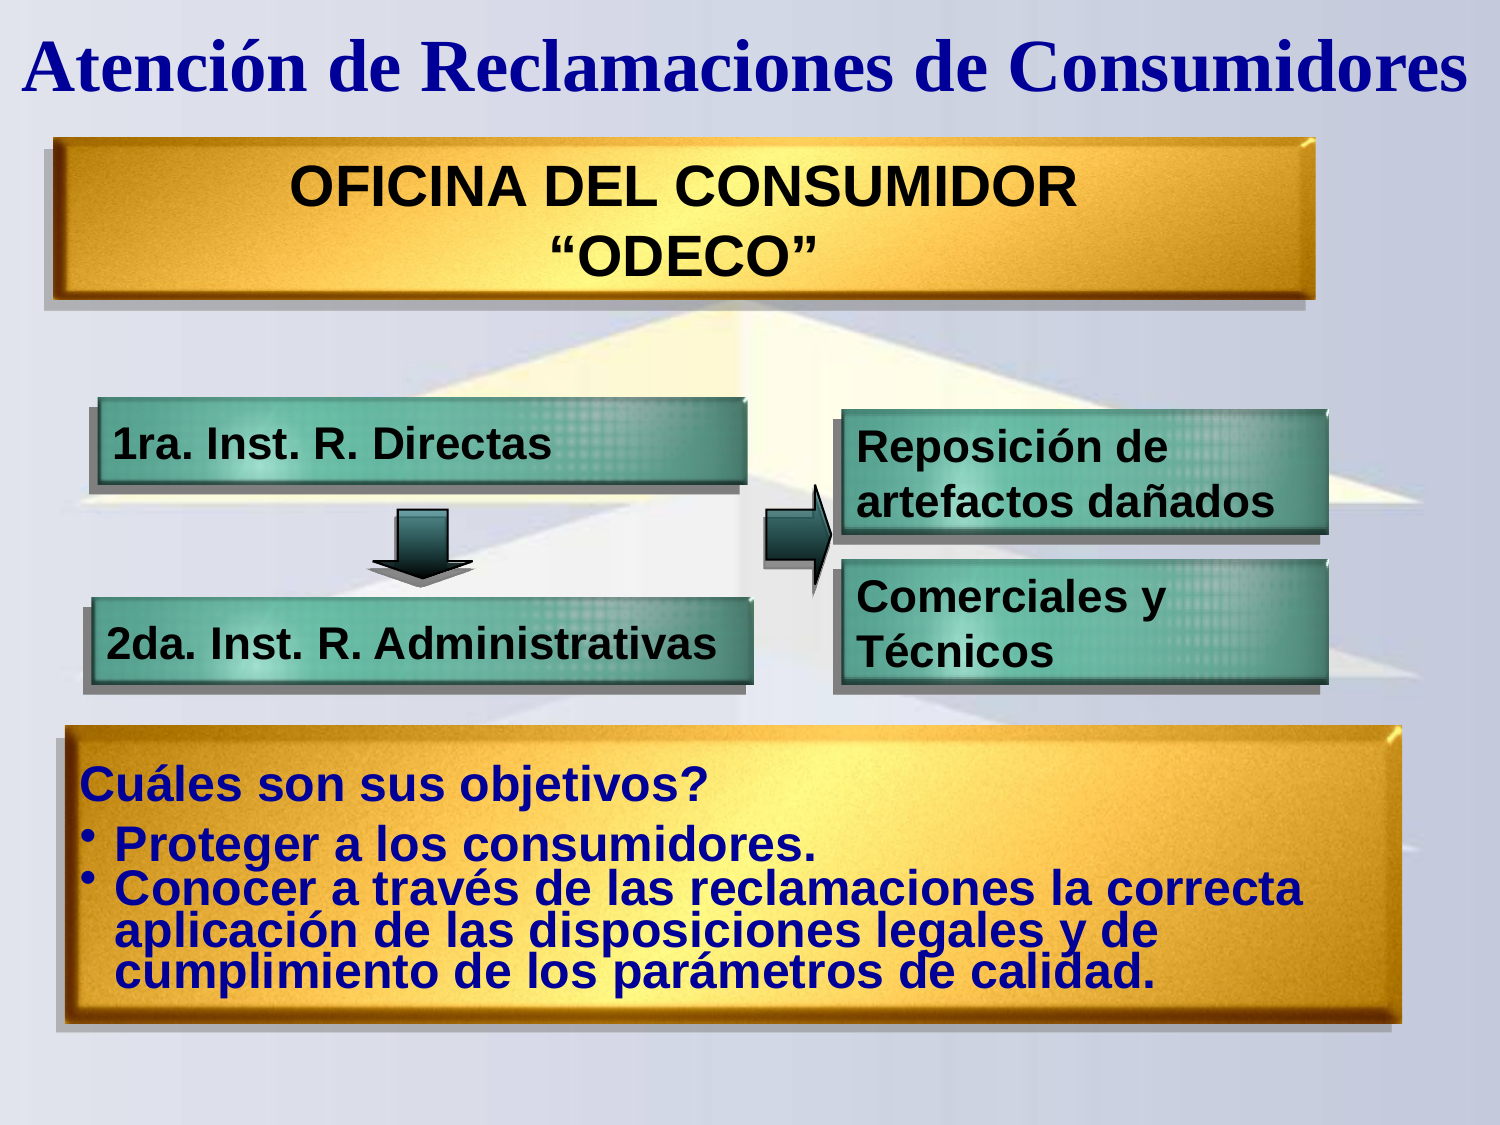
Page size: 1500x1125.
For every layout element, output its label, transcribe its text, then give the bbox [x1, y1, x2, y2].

text_box Atención de Reclamaciones de Consumidores [6, 19, 1485, 115]
text_box OFICINA DEL CONSUMIDOR “ODECO” [53, 137, 1316, 300]
text_box Cuáles son sus objetivos? Proteger a los consumidores. Conocer a través de las reclamaciones la correcta aplicación de las disposiciones legales y de cumplimiento de los parámetros de calidad. [64, 725, 1403, 1024]
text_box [766, 409, 1330, 685]
picture [0, 0, 1500, 1125]
text_box 1ra. Inst. R. Directas [97, 397, 748, 485]
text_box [91, 509, 755, 685]
